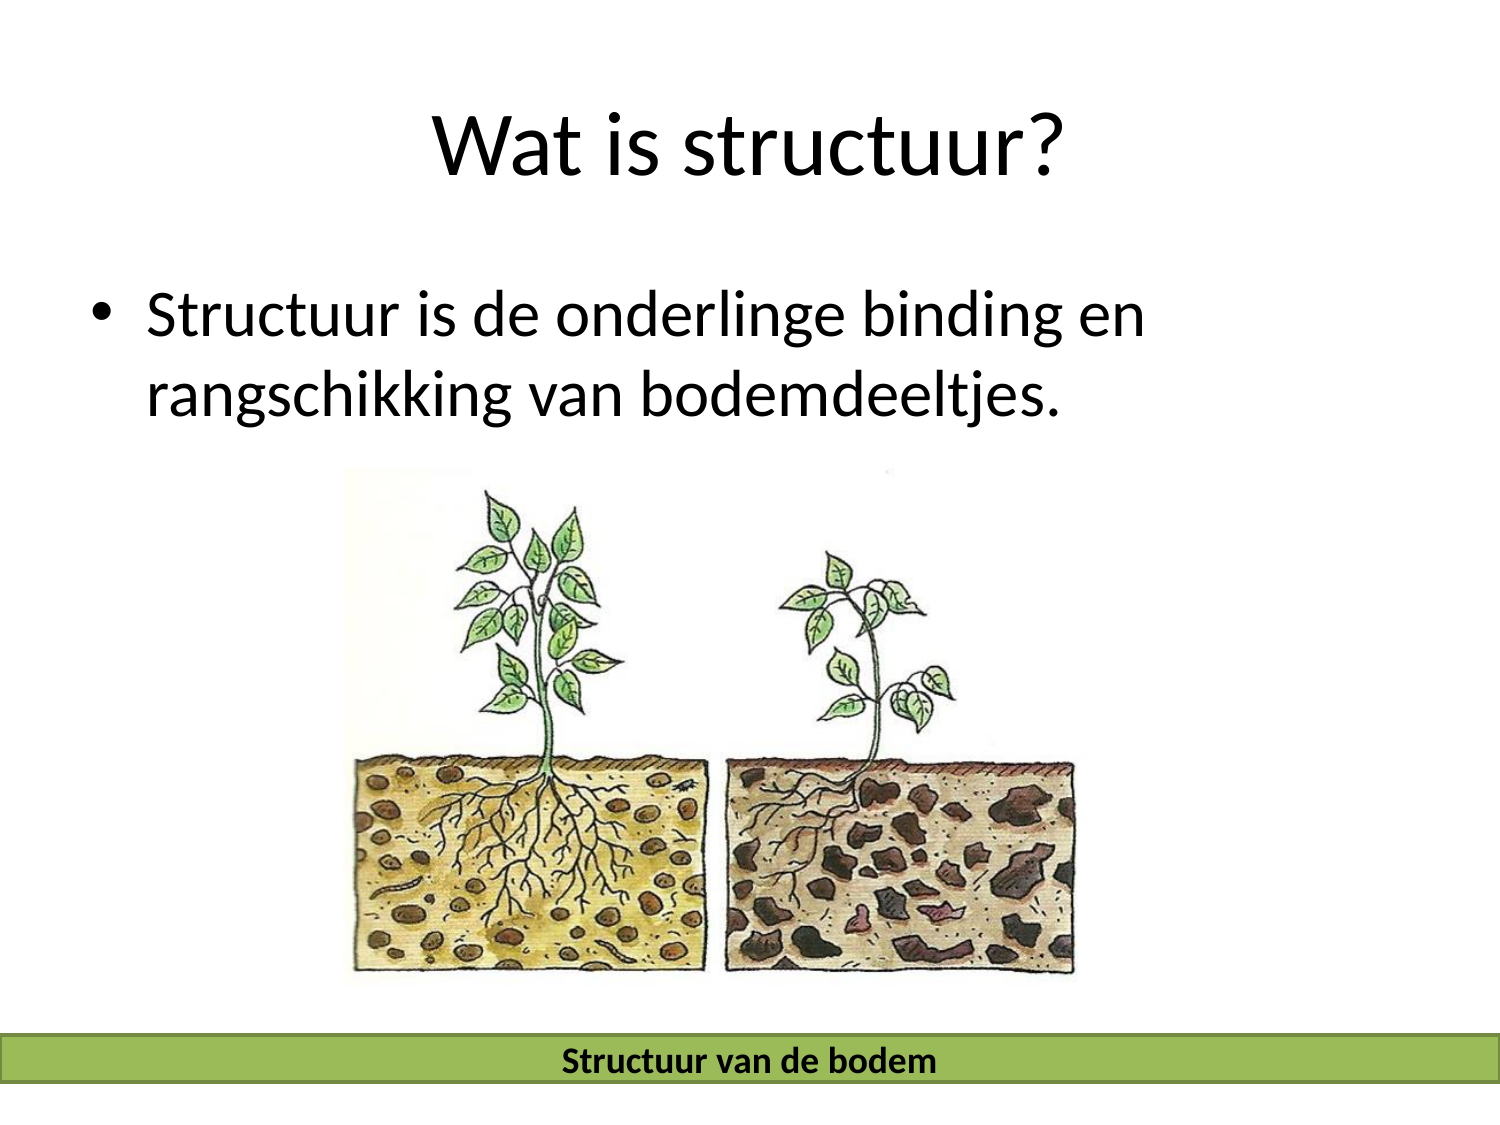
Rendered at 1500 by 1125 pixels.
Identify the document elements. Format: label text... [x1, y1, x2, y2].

picture [343, 467, 1094, 987]
title Wat is structuur? [75, 45, 1425, 233]
list Structuur is de onderlinge binding en rangschikking van bodemdeeltjes. [75, 262, 1425, 1005]
text_box Structuur van de bodem [0, 1033, 1500, 1084]
